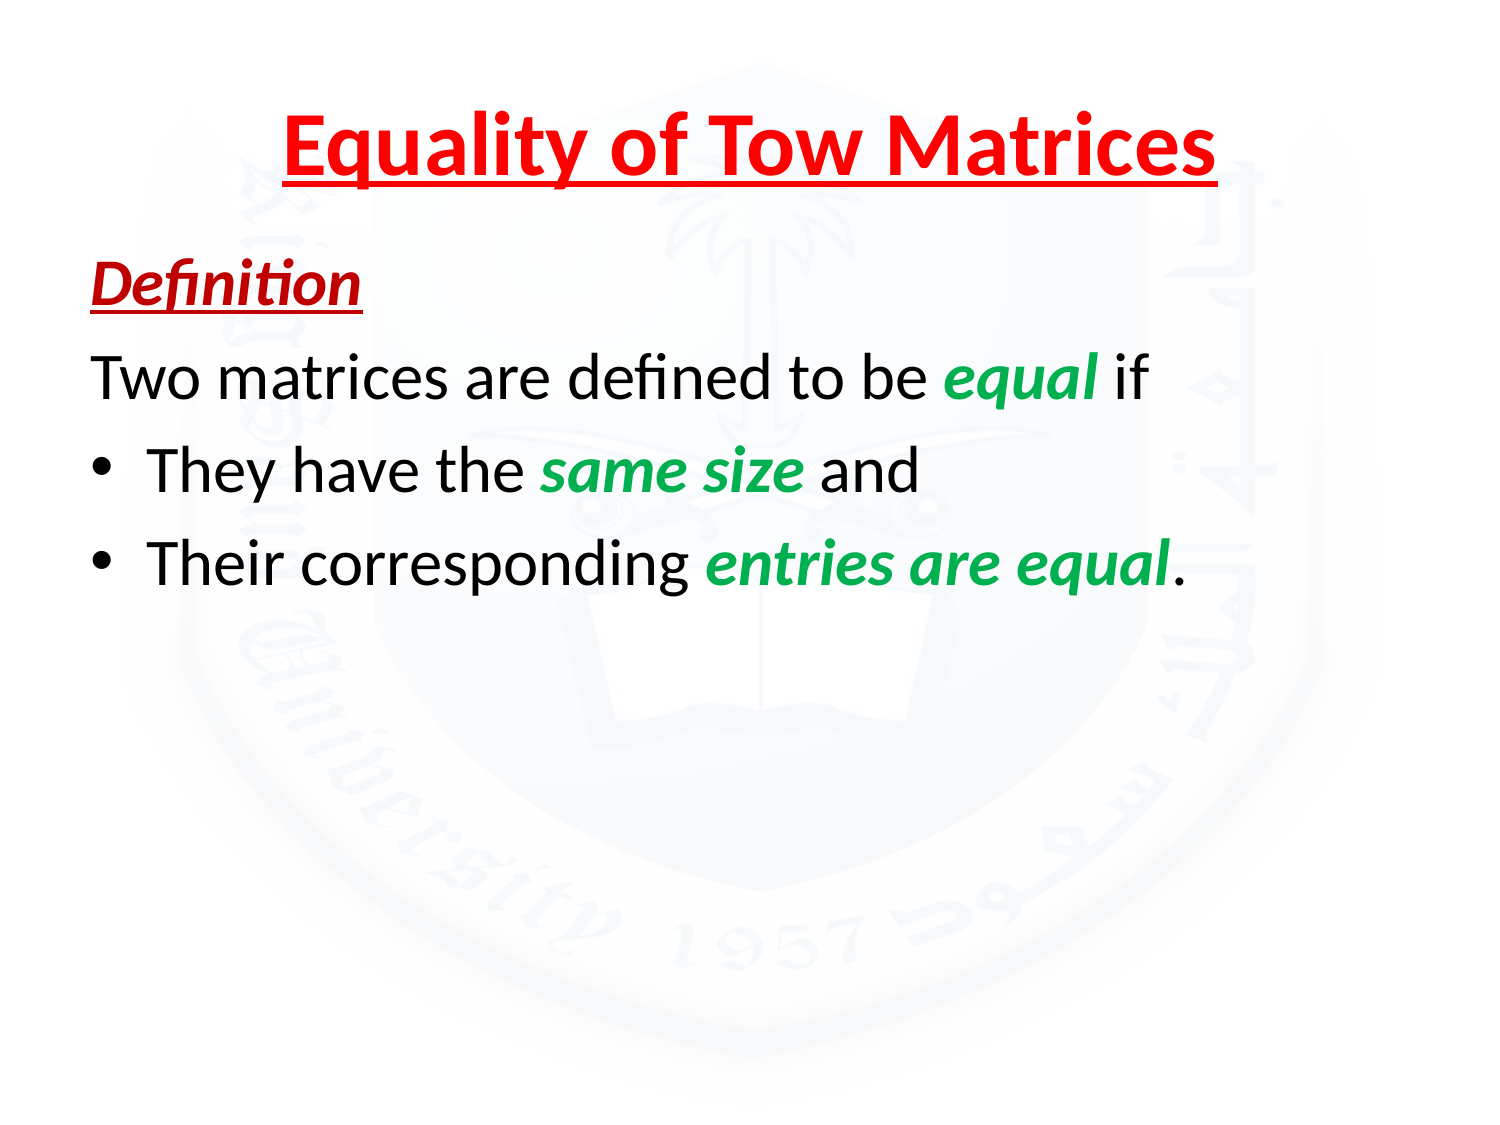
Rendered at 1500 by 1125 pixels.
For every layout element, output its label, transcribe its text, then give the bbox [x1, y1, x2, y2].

title Equality of Tow Matrices [75, 45, 1425, 231]
list Definition Two matrices are defined to be equal if They have the same size and Their corresponding entries are equal. [75, 231, 1425, 1005]
